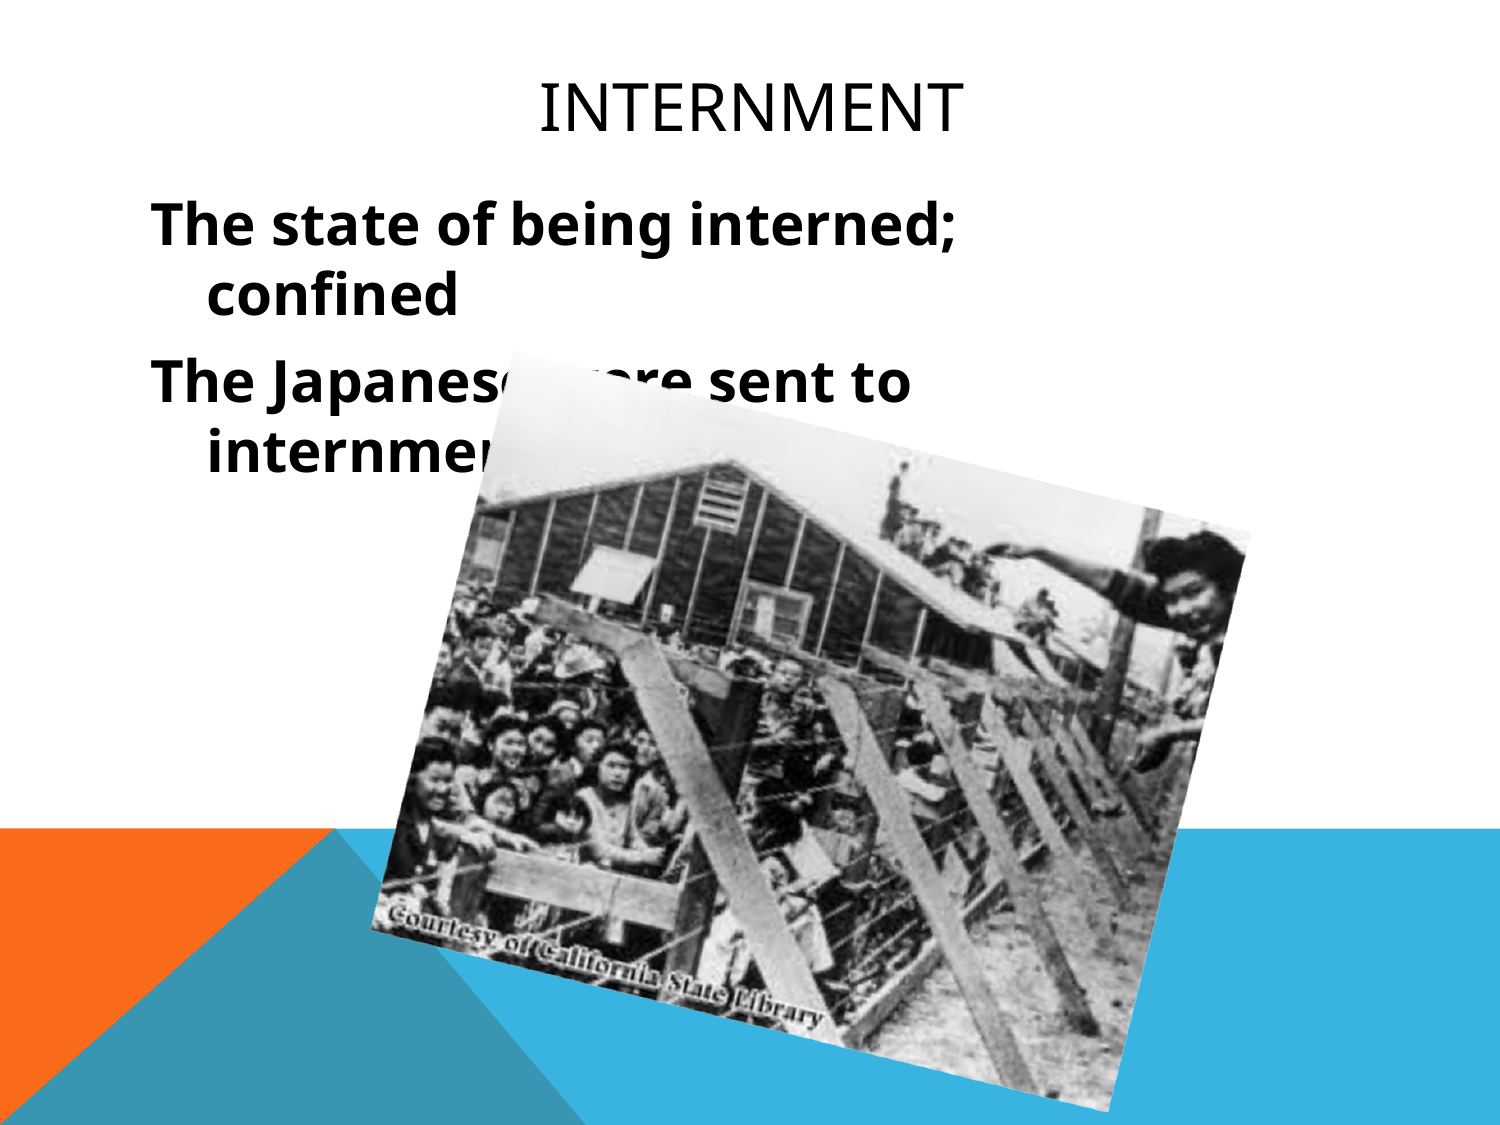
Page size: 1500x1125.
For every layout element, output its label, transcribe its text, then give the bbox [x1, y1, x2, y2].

list The state of being interned; confined The Japanese were sent to internment camps. [135, 179, 1225, 438]
title internment [135, 60, 1369, 150]
picture [372, 352, 1250, 1111]
